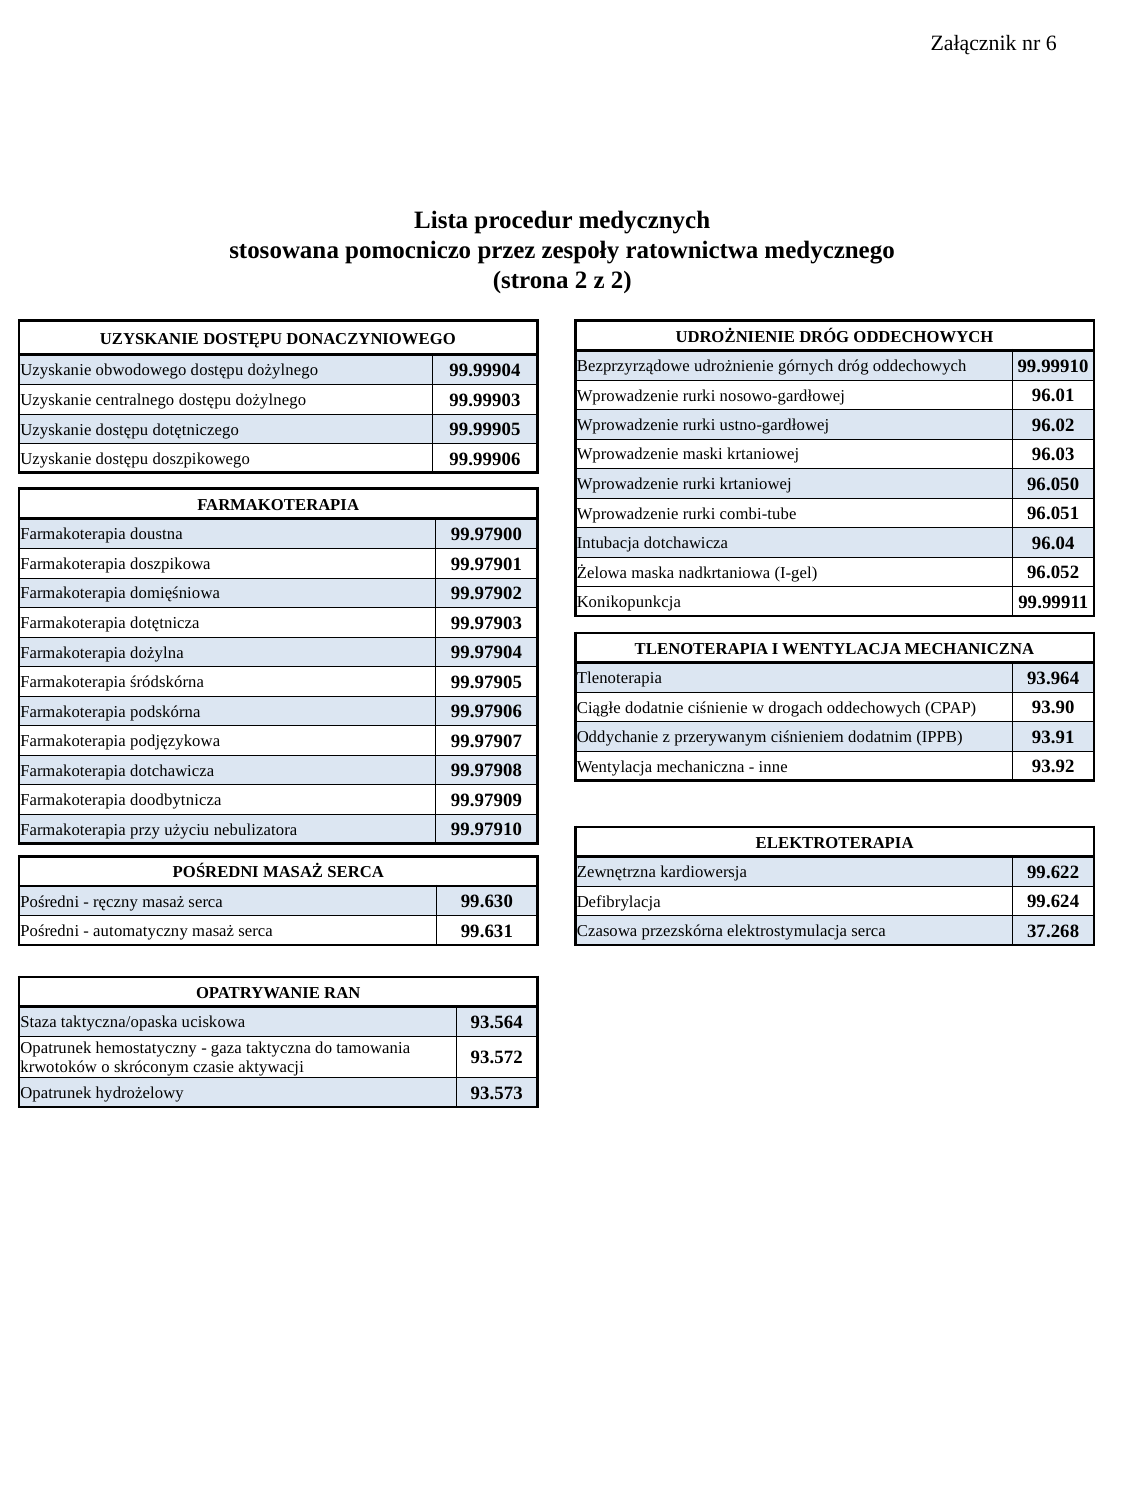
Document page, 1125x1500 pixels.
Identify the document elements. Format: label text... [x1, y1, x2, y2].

table_cell Staza taktyczna/opaska uciskowa [20, 1008, 456, 1036]
table_cell Tlenoterapia [577, 664, 1012, 692]
table_cell 99.97902 [436, 579, 536, 607]
table_cell 93.964 [1013, 664, 1093, 692]
table_cell 99.97903 [436, 608, 536, 637]
table_cell Farmakoterapia doodbytnicza [20, 785, 435, 814]
table_cell Intubacja dotchawicza [577, 528, 1012, 557]
table_cell Uzyskanie centralnego dostępu dożylnego [20, 385, 432, 414]
table_cell 99.99904 [433, 356, 536, 384]
table_cell Farmakoterapia podjęzykowa [20, 726, 435, 755]
table_cell 99.97910 [436, 815, 536, 842]
table_header POŚREDNI MASAŻ SERCA [20, 858, 536, 885]
table_cell Opatrunek hydrożelowy [20, 1078, 456, 1106]
table_cell 99.97901 [436, 549, 536, 578]
table_cell Pośredni - automatyczny masaż serca [20, 916, 436, 944]
table_cell 96.04 [1013, 528, 1093, 557]
table_cell Wprowadzenie rurki krtaniowej [577, 469, 1012, 498]
table_header OPATRYWANIE RAN [20, 978, 536, 1005]
table_cell Farmakoterapia podskórna [20, 697, 435, 725]
table_cell 93.573 [457, 1078, 536, 1106]
table_cell 93.572 [457, 1037, 536, 1077]
table_cell 99.631 [437, 916, 536, 944]
table_cell Pośredni - ręczny masaż serca [20, 887, 436, 915]
table_header ELEKTROTERAPIA [577, 828, 1093, 855]
table_cell Żelowa maska nadkrtaniowa (I-gel) [577, 558, 1012, 586]
table_header UDROŻNIENIE DRÓG ODDECHOWYCH [577, 322, 1093, 349]
table_cell 93.92 [1013, 752, 1093, 779]
table_cell Farmakoterapia dożylna [20, 638, 435, 666]
table_cell 93.564 [457, 1008, 536, 1036]
text_box Załącznik nr 6 [896, 21, 1072, 63]
table_cell Opatrunek hemostatyczny - gaza taktyczna do tamowania krwotoków o skróconym czasie aktywacji [20, 1037, 456, 1077]
table_cell 99.624 [1013, 887, 1093, 915]
table_cell Wprowadzenie rurki nosowo-gardłowej [577, 381, 1012, 409]
table_cell 99.97906 [436, 697, 536, 725]
table_cell Bezprzyrządowe udrożnienie górnych dróg oddechowych [577, 352, 1012, 380]
table_cell Farmakoterapia doustna [20, 520, 435, 548]
table_cell Uzyskanie obwodowego dostępu dożylnego [20, 356, 432, 384]
table_cell 96.050 [1013, 469, 1093, 498]
table_cell 99.622 [1013, 858, 1093, 886]
table_cell Wprowadzenie rurki ustno-gardłowej [577, 410, 1012, 439]
table_cell 93.90 [1013, 693, 1093, 721]
table_cell Uzyskanie dostępu doszpikowego [20, 444, 432, 471]
table_header TLENOTERAPIA I WENTYLACJA MECHANICZNA [577, 634, 1093, 661]
table_cell Farmakoterapia domięśniowa [20, 579, 435, 607]
table_cell Farmakoterapia dotchawicza [20, 756, 435, 784]
table_cell 99.97909 [436, 785, 536, 814]
table_cell Wprowadzenie rurki combi-tube [577, 499, 1012, 527]
table_cell 99.99911 [1013, 587, 1093, 615]
table_cell Konikopunkcja [577, 587, 1012, 615]
table_cell Farmakoterapia przy użyciu nebulizatora [20, 815, 435, 842]
table_cell 99.97905 [436, 667, 536, 696]
table_cell Oddychanie z przerywanym ciśnieniem dodatnim (IPPB) [577, 722, 1012, 751]
table_cell 99.99903 [433, 385, 536, 414]
table_cell Czasowa przezskórna elektrostymulacja serca [577, 916, 1012, 944]
table_cell 99.99905 [433, 415, 536, 443]
table_cell 96.052 [1013, 558, 1093, 586]
table_cell 37.268 [1013, 916, 1093, 944]
table_cell Farmakoterapia doszpikowa [20, 549, 435, 578]
table_cell Farmakoterapia dotętnicza [20, 608, 435, 637]
table_header UZYSKANIE DOSTĘPU DONACZYNIOWEGO [20, 322, 536, 353]
table_cell 96.03 [1013, 440, 1093, 468]
table_cell 99.630 [437, 887, 536, 915]
table_cell Zewnętrzna kardiowersja [577, 858, 1012, 886]
table_cell 99.99910 [1013, 352, 1093, 380]
text_box Lista procedur medycznych stosowana pomocniczo przez zespoły ratownictwa medycznego (strona 2 z 2) [174, 196, 950, 301]
table_cell 99.97907 [436, 726, 536, 755]
table_cell 99.97908 [436, 756, 536, 784]
table_cell Defibrylacja [577, 887, 1012, 915]
table_cell Wprowadzenie maski krtaniowej [577, 440, 1012, 468]
table_cell Ciągłe dodatnie ciśnienie w drogach oddechowych (CPAP) [577, 693, 1012, 721]
table_cell Uzyskanie dostępu dotętniczego [20, 415, 432, 443]
table_cell 99.99906 [433, 444, 536, 471]
table_cell Wentylacja mechaniczna - inne [577, 752, 1012, 779]
table_cell 96.01 [1013, 381, 1093, 409]
table_cell 99.97904 [436, 638, 536, 666]
table_cell 99.97900 [436, 520, 536, 548]
table_cell 96.051 [1013, 499, 1093, 527]
table_cell 93.91 [1013, 722, 1093, 751]
table_cell 96.02 [1013, 410, 1093, 439]
table_header FARMAKOTERAPIA [20, 490, 536, 517]
table_cell Farmakoterapia śródskórna [20, 667, 435, 696]
